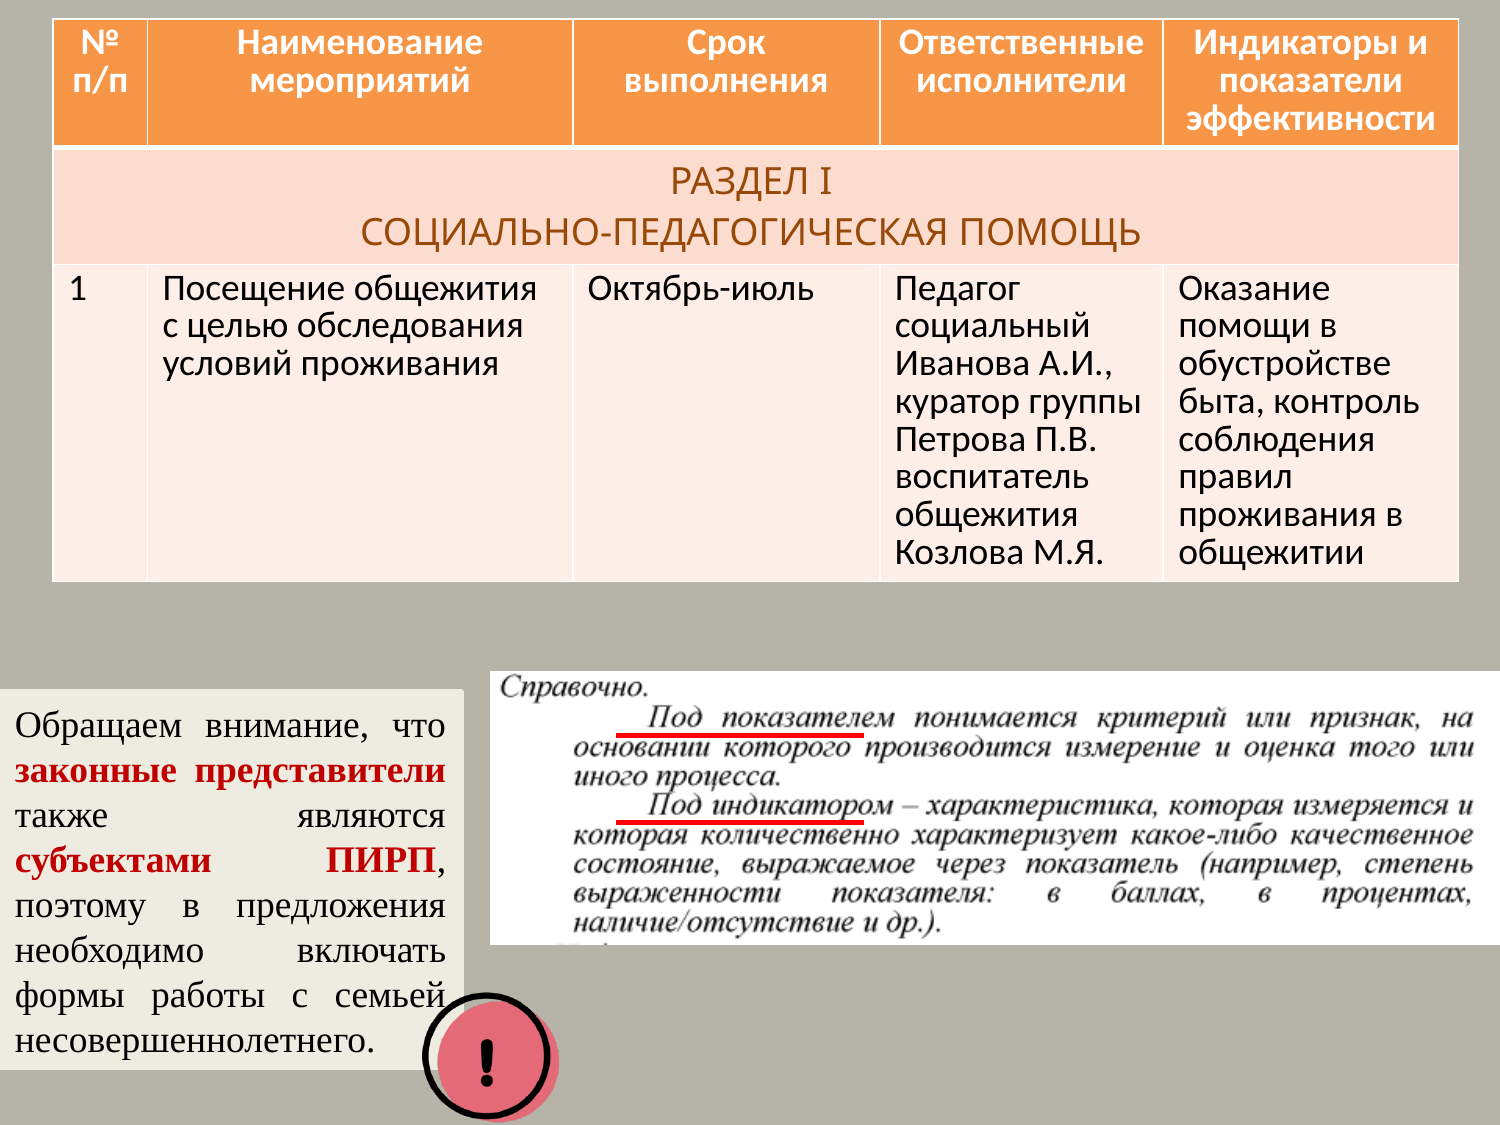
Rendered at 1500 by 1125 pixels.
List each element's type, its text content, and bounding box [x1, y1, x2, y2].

picture [422, 989, 559, 1125]
table_cell Оказание помощи в обустройстве быта, контроль соблюдения правил проживания в общежитии [1164, 265, 1458, 581]
table_header Индикаторы и показатели эффективности [1164, 20, 1458, 145]
picture [490, 670, 1500, 945]
table_cell 1 [54, 265, 147, 581]
table_cell РАЗДЕЛ I СОЦИАЛЬНО-ПЕДАГОГИЧЕСКАЯ ПОМОЩЬ [54, 150, 1458, 264]
table_header Наименование мероприятий [148, 20, 572, 145]
table_cell Октябрь-июль [574, 265, 879, 581]
table_cell Педагог социальный Иванова А.И., куратор группы Петрова П.В. воспитатель общежития Козлова М.Я. [881, 265, 1162, 581]
table_header Ответственные исполнители [881, 20, 1162, 145]
table_header № п/п [54, 20, 147, 145]
table_cell Посещение общежития с целью обследования условий проживания [148, 265, 572, 581]
text_box Обращаем внимание, что законные представители также являются субъектами ПИРП, поэтому в предложения необходимо включать формы работы с семьей несовершеннолетнего. [0, 692, 461, 1068]
table_header Срок выполнения [574, 20, 879, 145]
